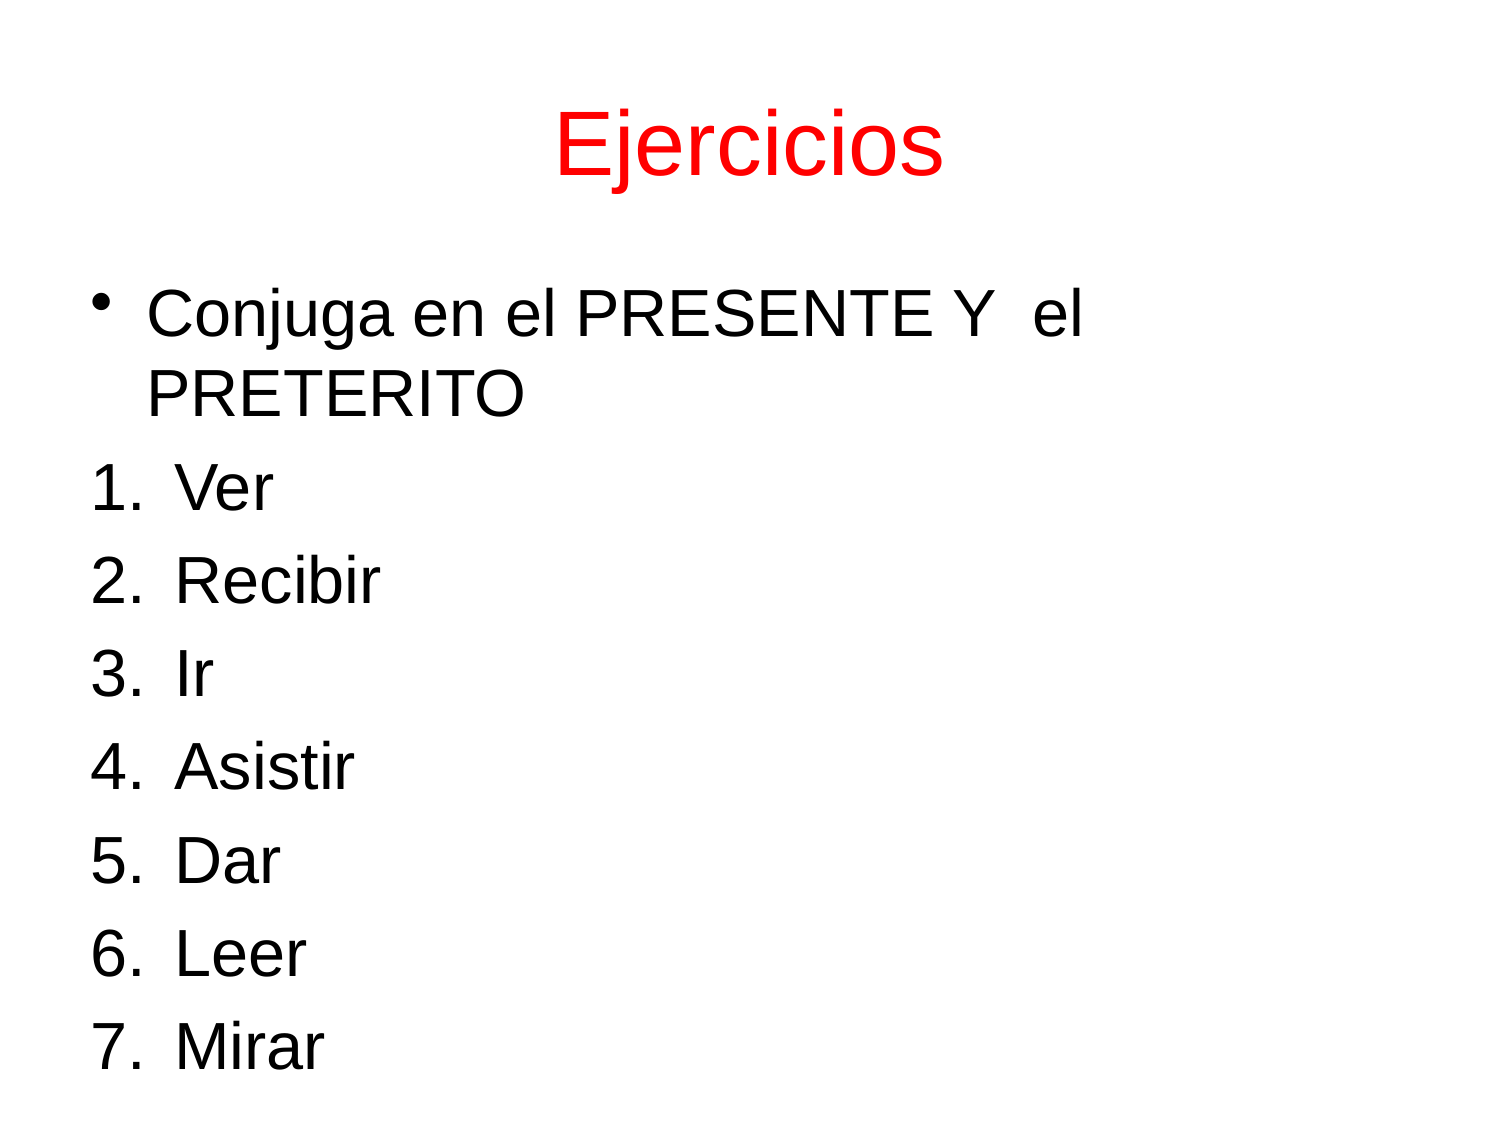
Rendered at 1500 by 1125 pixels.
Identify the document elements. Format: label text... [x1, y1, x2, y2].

list Conjuga en el PRESENTE Y el PRETERITO Ver Recibir Ir Asistir Dar Leer Mirar [75, 262, 1463, 1005]
title Ejercicios [75, 45, 1425, 233]
